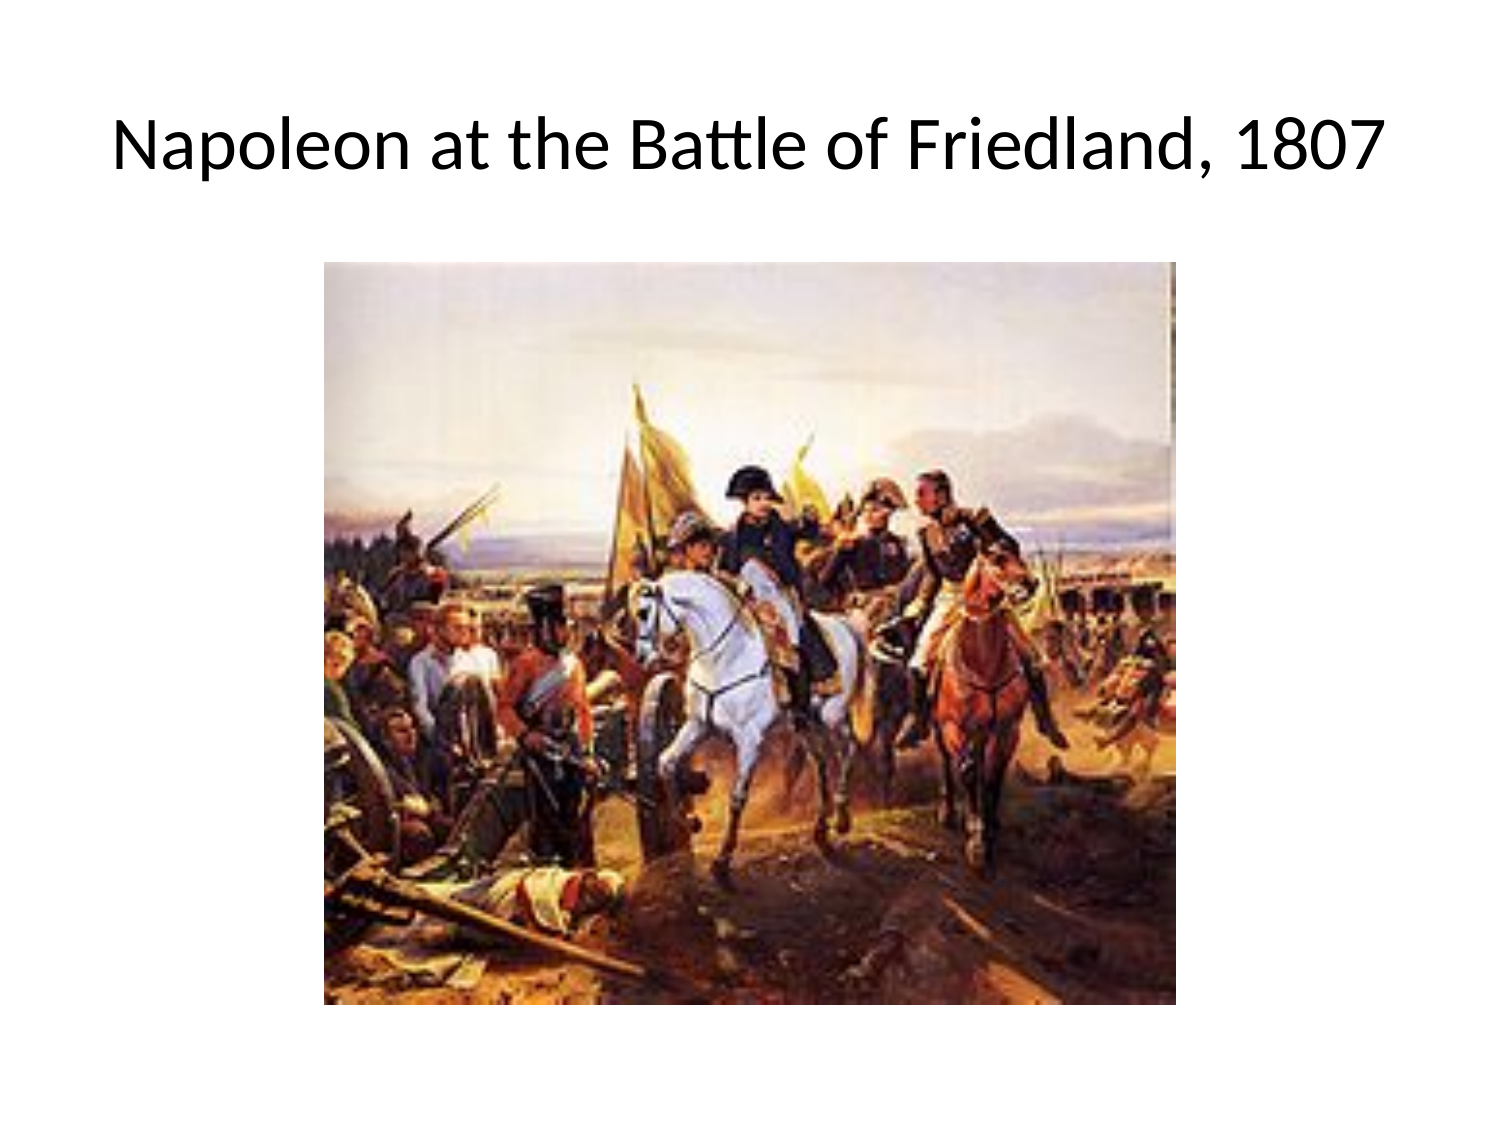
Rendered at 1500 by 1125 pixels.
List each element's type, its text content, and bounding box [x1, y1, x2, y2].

title Napoleon at the Battle of Friedland, 1807 [75, 45, 1425, 233]
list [74, 262, 1426, 1006]
